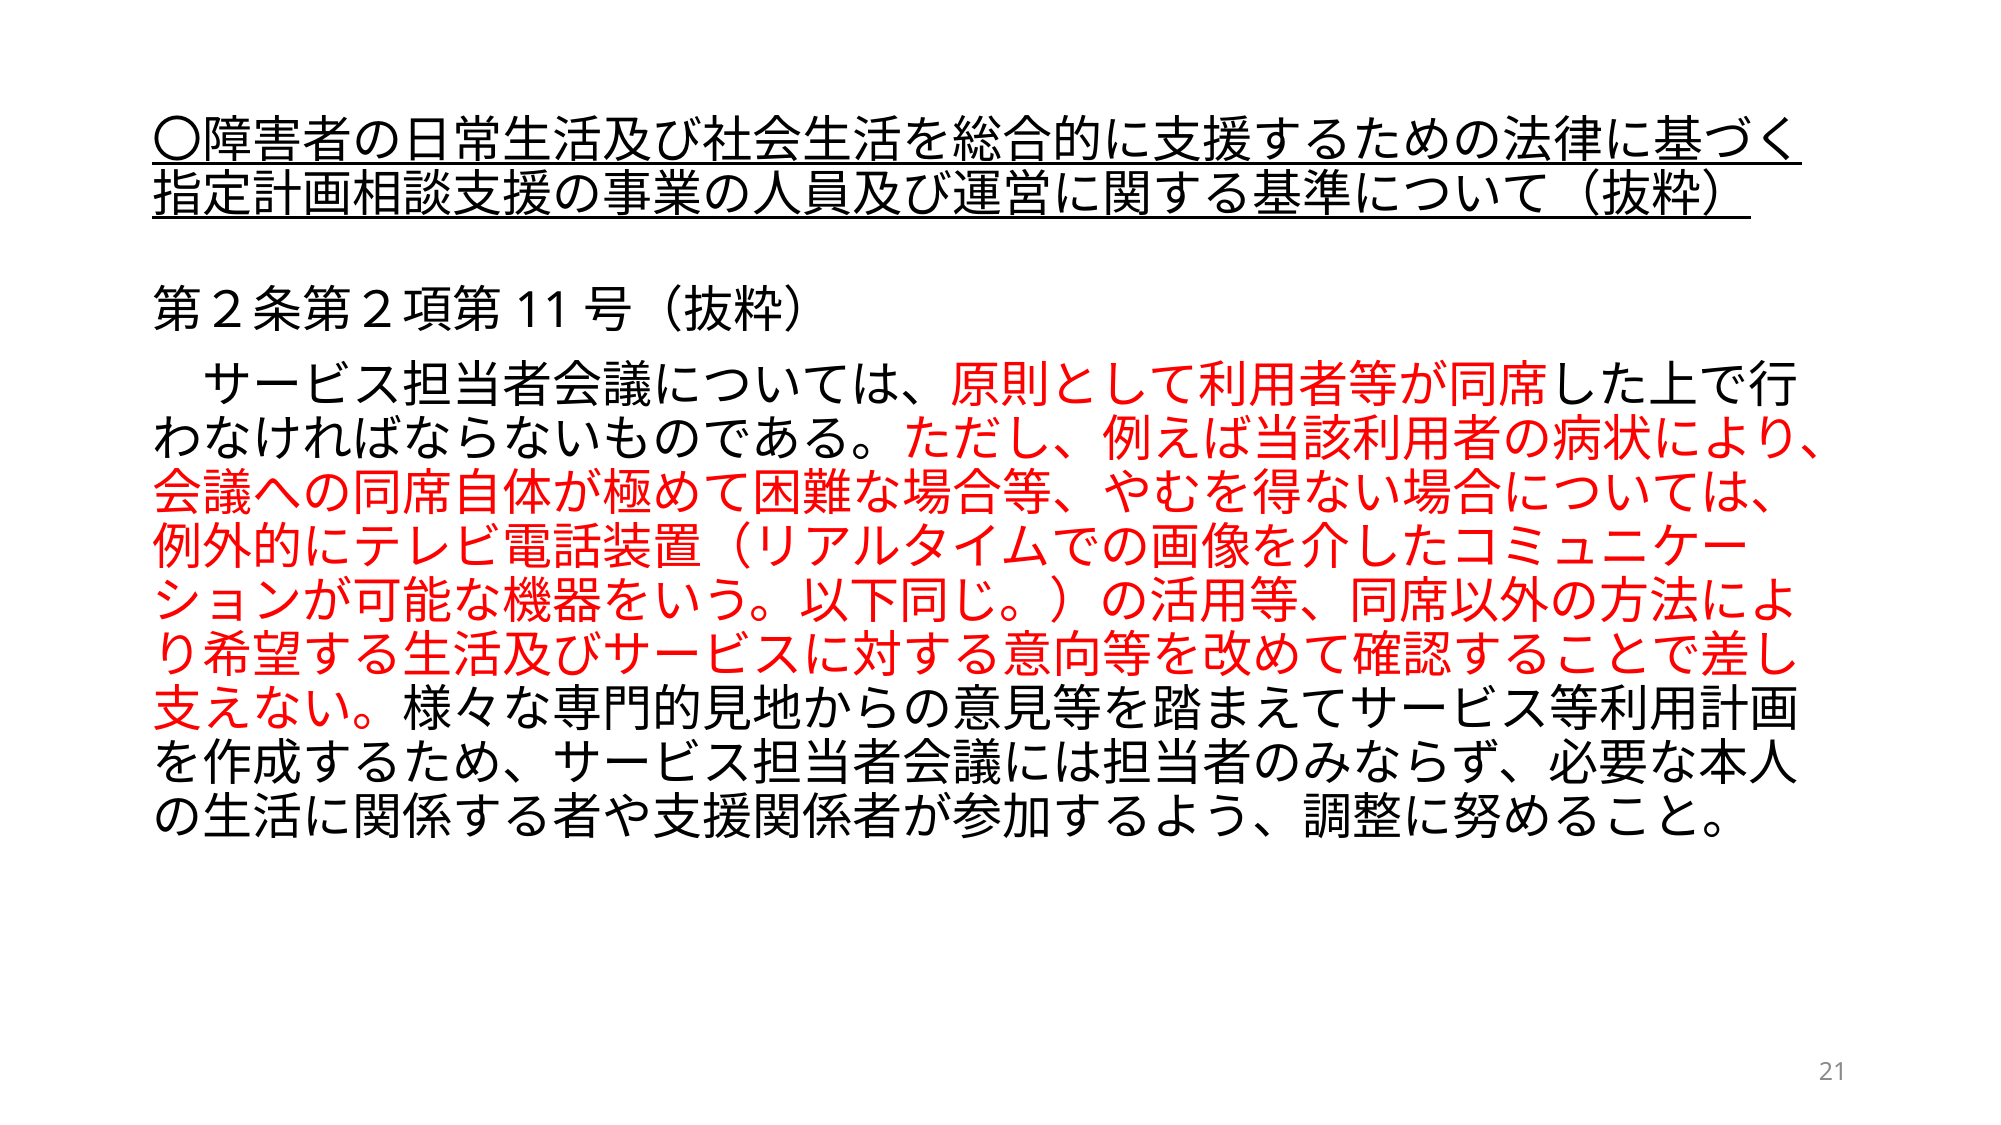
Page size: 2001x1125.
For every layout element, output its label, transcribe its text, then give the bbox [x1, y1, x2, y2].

list 第２条第２項第11号（抜粋） サービス担当者会議については、原則として利用者等が同席した上で行わなければならないものである。ただし、例えば当該利用者の病状により、会議への同席自体が極めて困難な場合等、やむを得ない場合については、例外的にテレビ電話装置（リアルタイムでの画像を介したコミュニケーションが可能な機器をいう。以下同じ。）の活用等、同席以外の方法により希望する生活及びサービスに対する意向等を改めて確認することで差し支えない。様々な専門的見地からの意見等を踏まえてサービス等利用計画を作成するため、サービス担当者会議には担当者のみならず、必要な本人の生活に関係する者や支援関係者が参加するよう、調整に努めること。 [137, 277, 1863, 1014]
title 〇障害者の日常生活及び社会生活を総合的に支援するための法律に基づく指定計画相談支援の事業の人員及び運営に関する基準について（抜粋） [137, 59, 1863, 277]
slide_number 21 [1412, 1042, 1863, 1103]
